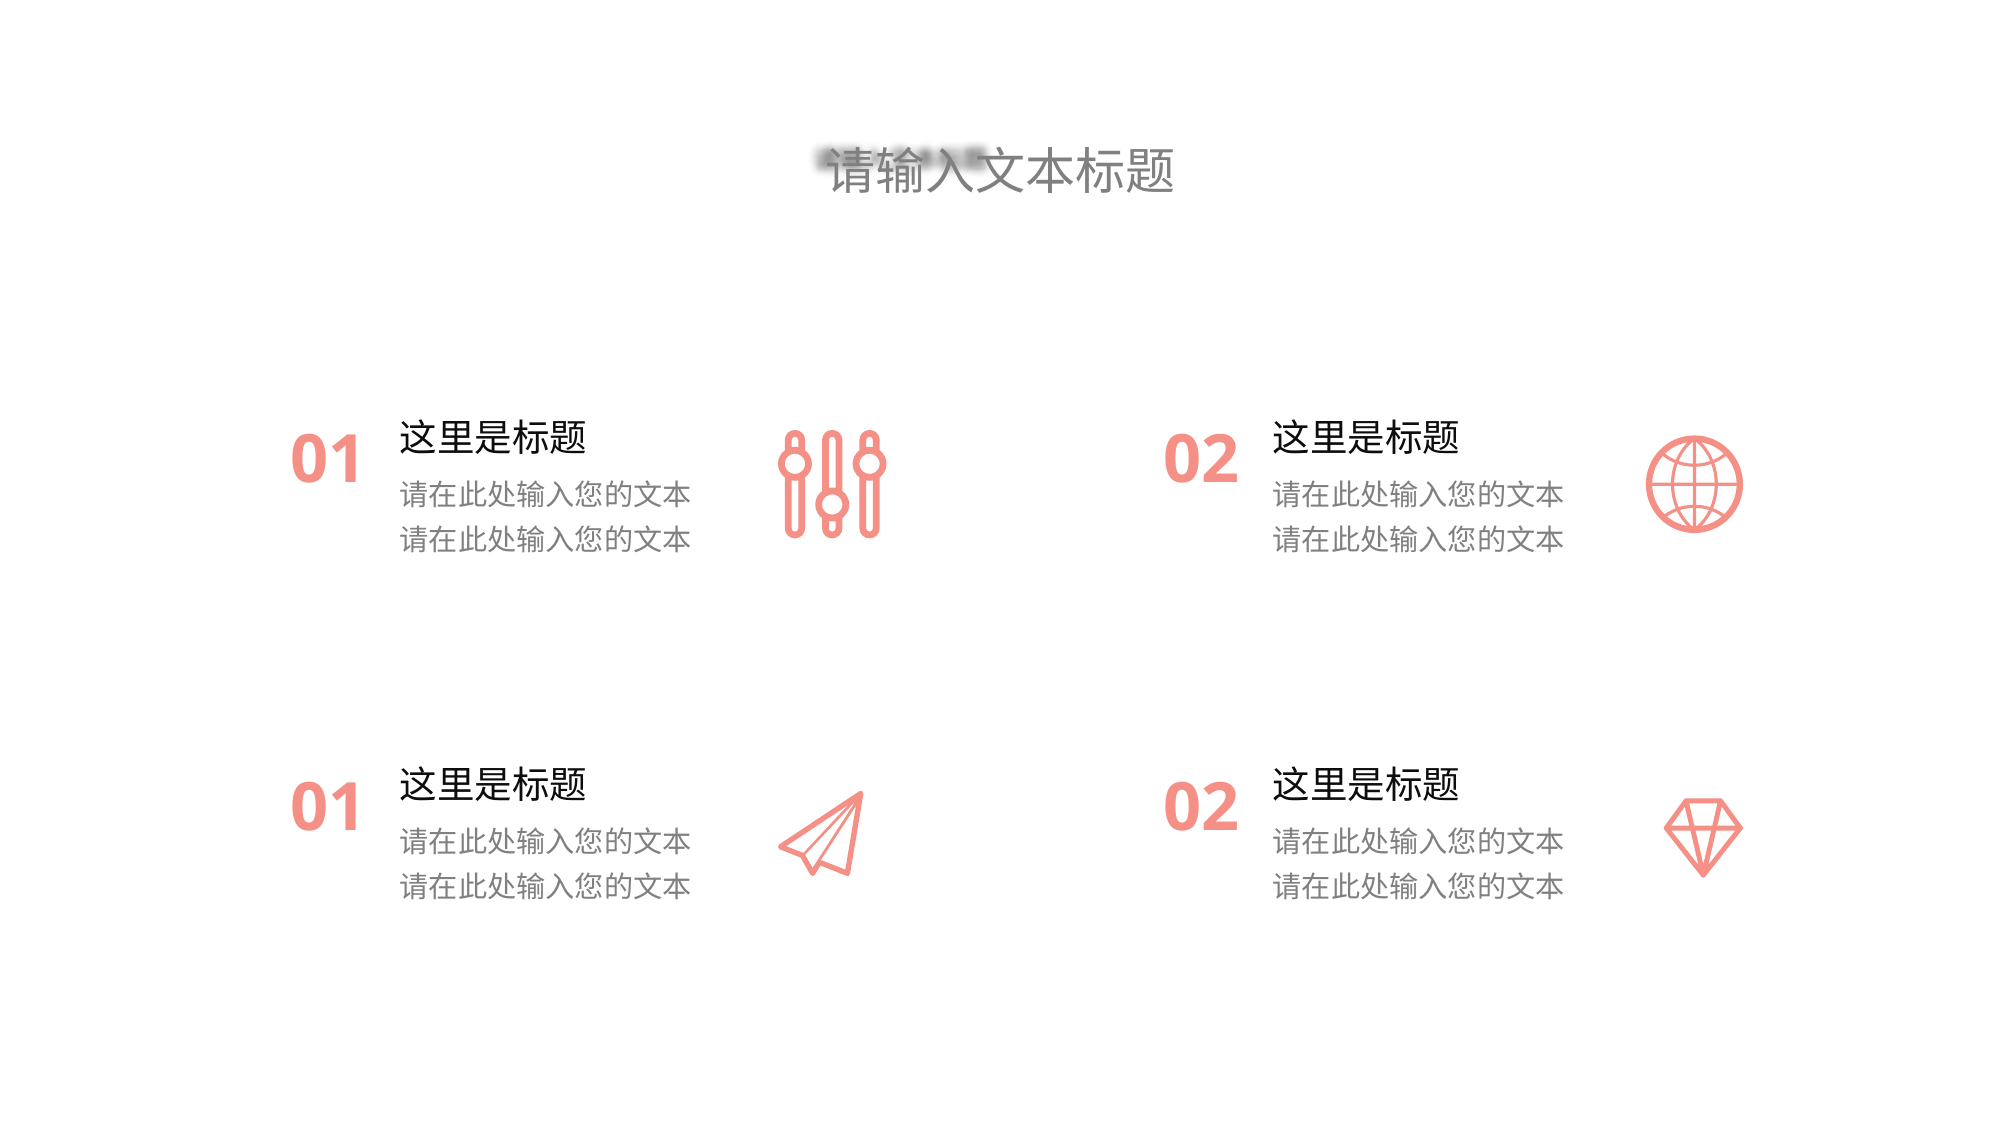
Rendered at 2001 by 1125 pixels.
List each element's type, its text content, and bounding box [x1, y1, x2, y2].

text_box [1129, 715, 1615, 901]
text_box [256, 715, 742, 901]
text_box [777, 429, 887, 539]
text_box 请输入文本标题 [803, 131, 1197, 207]
text_box [1663, 798, 1743, 878]
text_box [256, 368, 742, 553]
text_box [1129, 368, 1615, 553]
text_box [777, 790, 864, 876]
text_box [1645, 435, 1744, 534]
